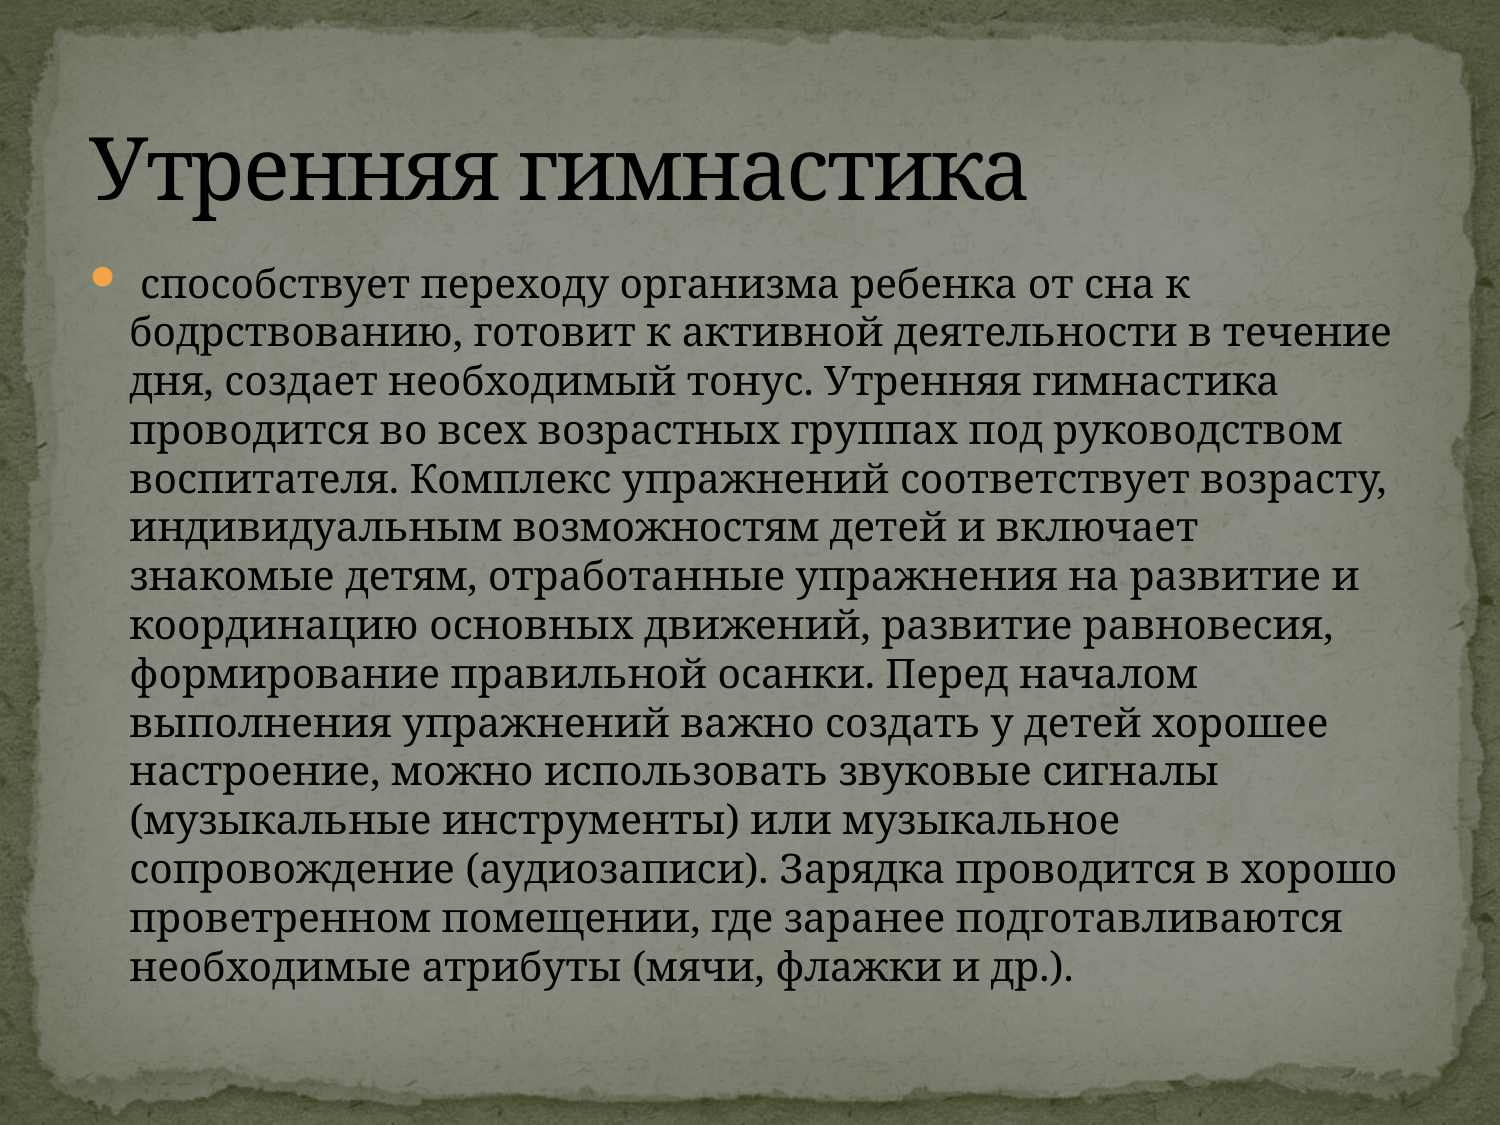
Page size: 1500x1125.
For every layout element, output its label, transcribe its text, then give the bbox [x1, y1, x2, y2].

title Утренняя гимнастика [74, 24, 1425, 225]
list способствует переходу организма ребенка от сна к бодрствованию, готовит к активной деятельности в течение дня, создает необходимый тонус. Утренняя гимнастика проводится во всех возрастных группах под руководством воспитателя. Комплекс упражнений соответствует возрасту, индивидуальным возможностям детей и включает знакомые детям, отработанные упражнения на развитие и координацию основных движений, развитие равновесия, формирование правильной осанки. Перед началом выполнения упражнений важно создать у детей хорошее настроение, можно использовать звуковые сигналы (музыкальные инструменты) или музыкальное сопровождение (аудиозаписи). Зарядка проводится в хорошо проветренном помещении, где заранее подготавливаются необходимые атрибуты (мячи, флажки и др.). [75, 249, 1425, 1000]
